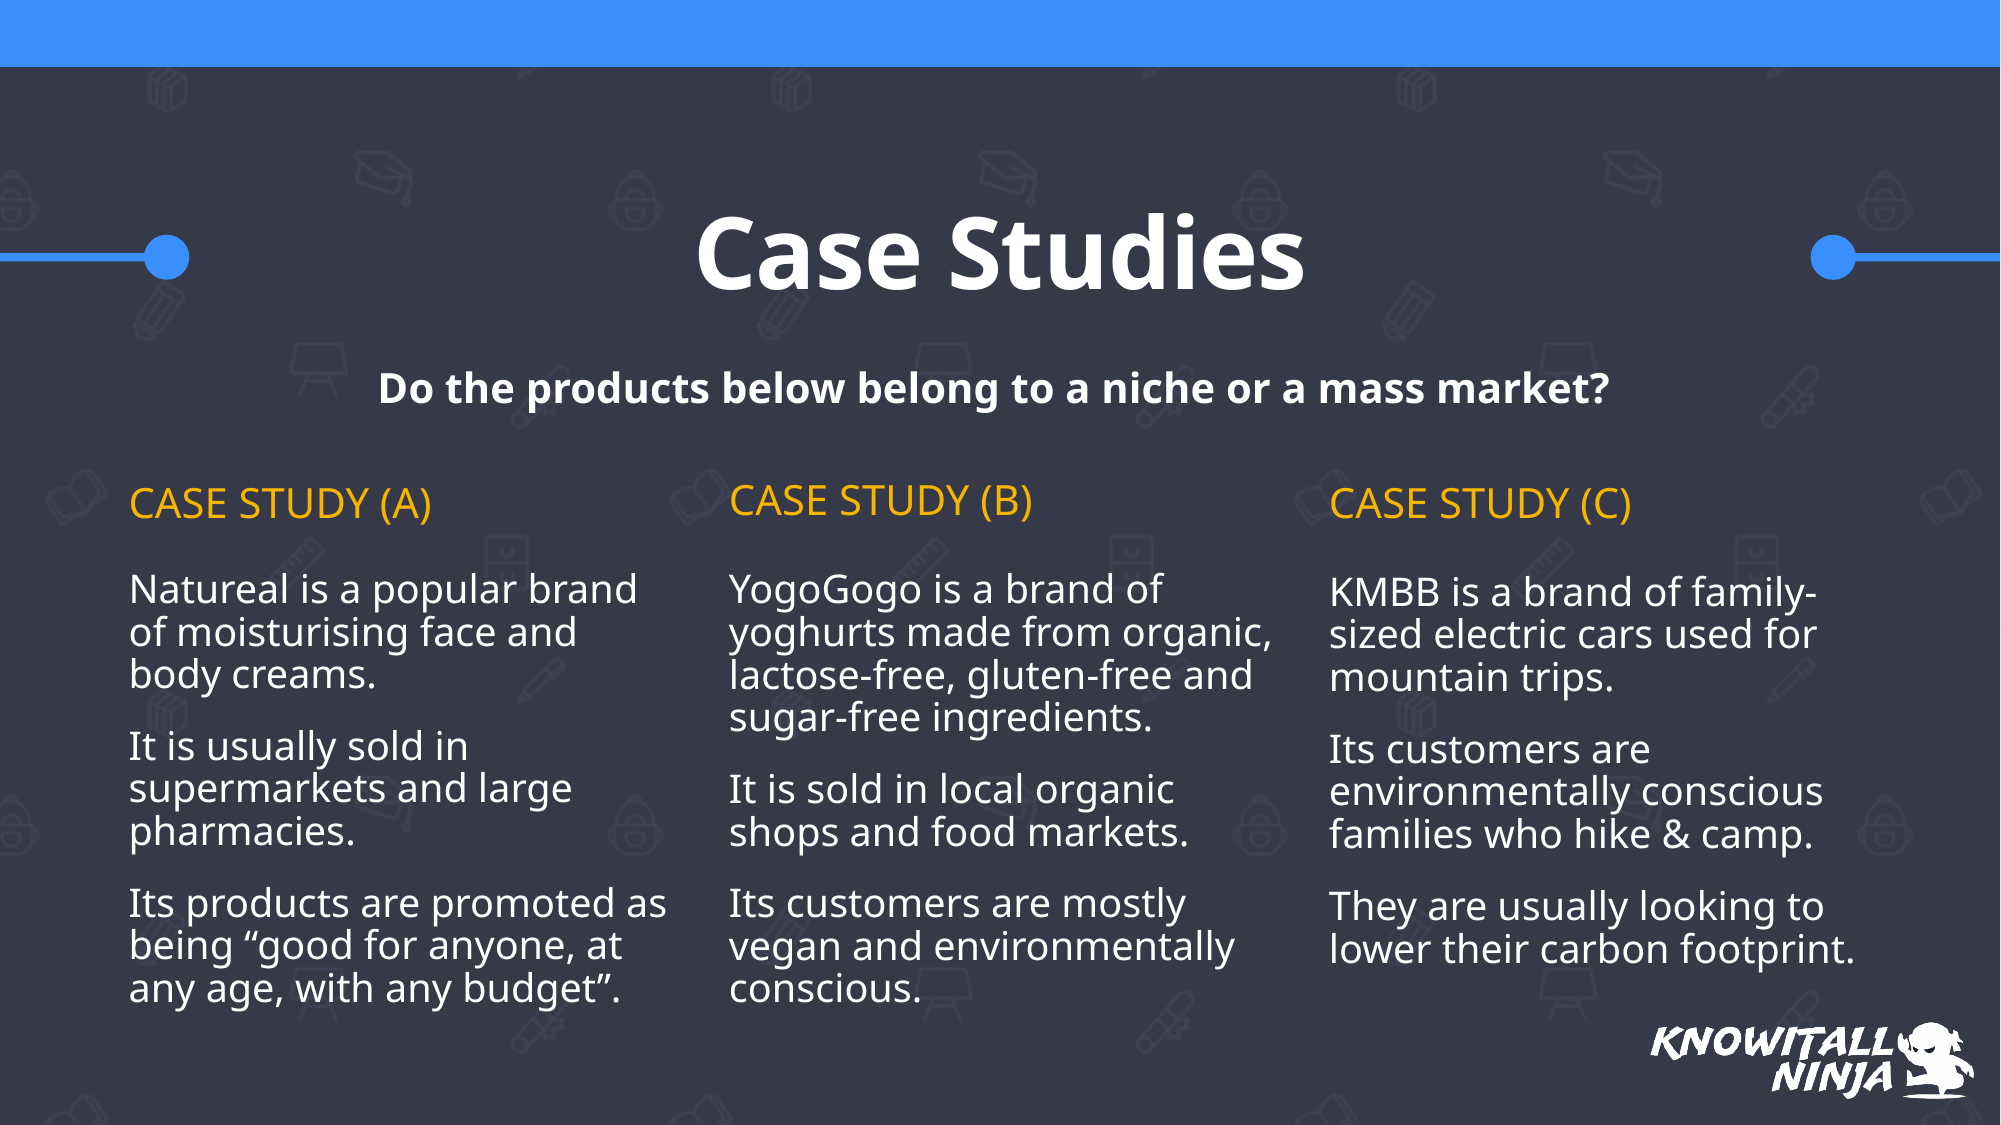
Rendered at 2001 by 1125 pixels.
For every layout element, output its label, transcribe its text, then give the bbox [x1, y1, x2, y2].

text_box Do the products below belong to a niche or a mass market? [54, 354, 1934, 420]
text_box YogoGogo is a brand of yoghurts made from organic, lactose-free, gluten-free and sugar-free ingredients. It is sold in local organic shops and food markets. Its customers are mostly vegan and environmentally conscious. [714, 562, 1286, 1071]
list Case Study (a) [113, 444, 686, 566]
text_box Case Study (C) [1313, 444, 1886, 564]
picture [0, 0, 2001, 1125]
title Case Studies [180, 140, 1821, 354]
text_box Case Study (B) [714, 441, 1286, 562]
list Natureal is a popular brand of moisturising face and body creams. It is usually sold in supermarkets and large pharmacies. Its products are promoted as being “good for anyone, at any age, with any budget”. [113, 561, 670, 1085]
text_box KMBB is a brand of family-sized electric cars used for mountain trips. Its customers are environmentally conscious families who hike & camp. They are usually looking to lower their carbon footprint. [1313, 564, 1886, 1012]
